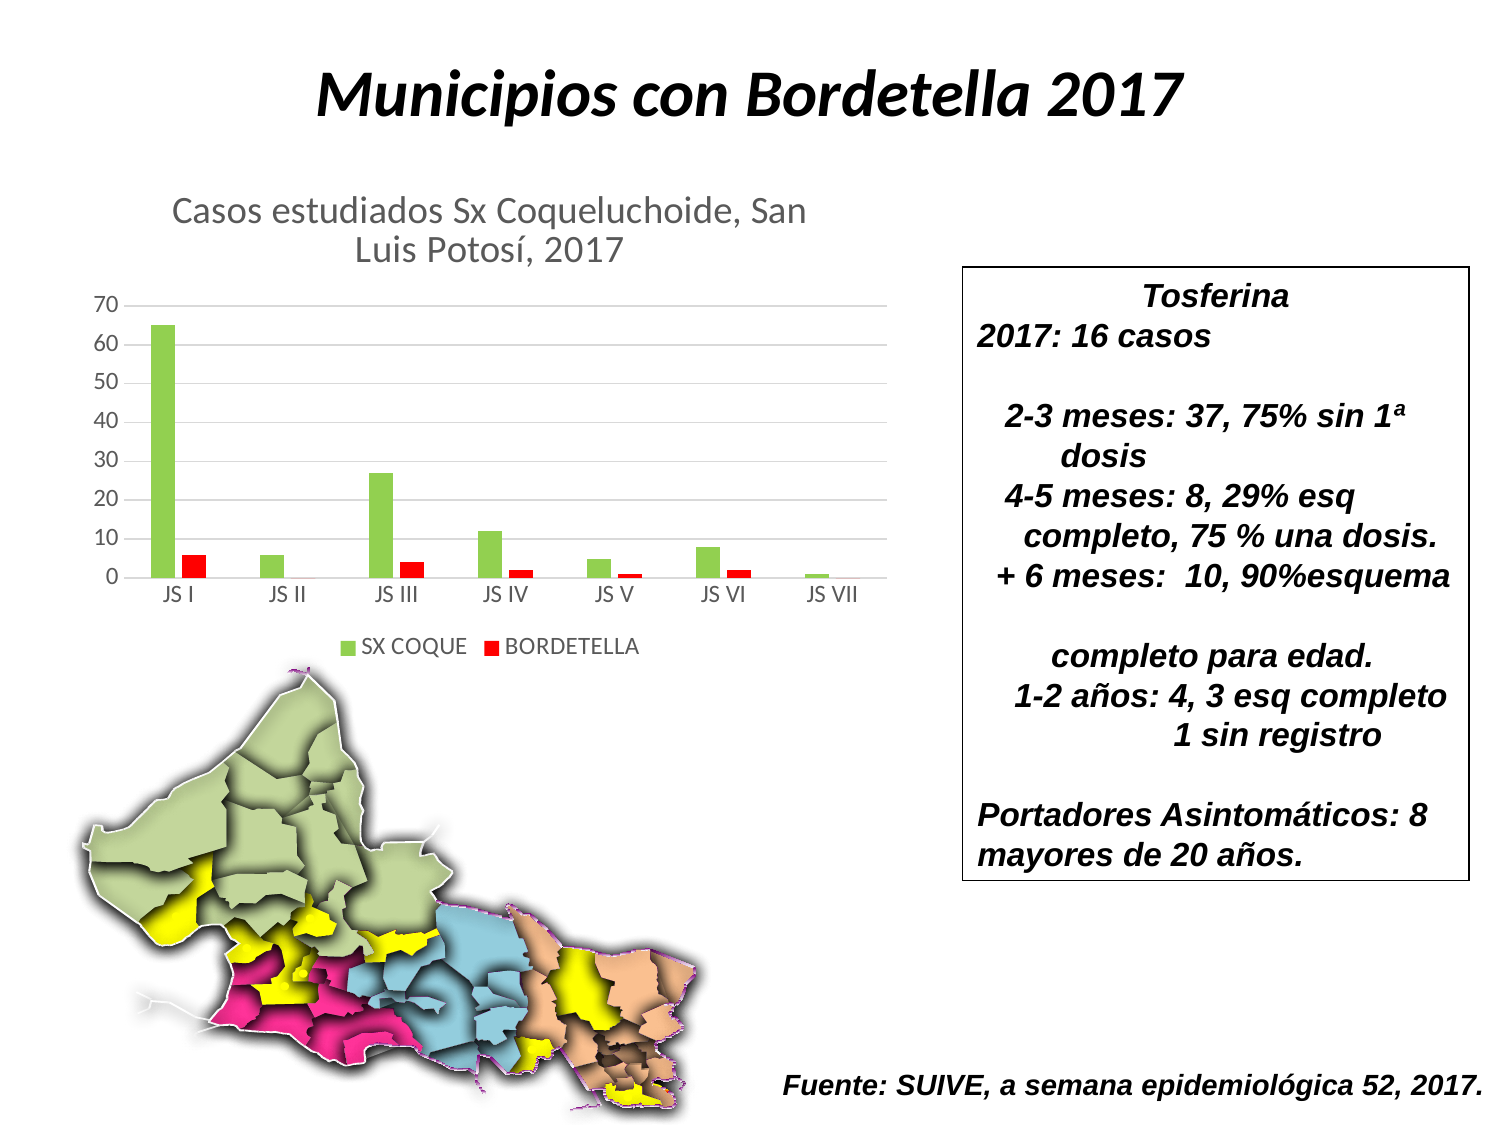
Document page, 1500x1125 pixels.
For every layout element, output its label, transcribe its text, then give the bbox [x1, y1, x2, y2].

chart [76, 163, 904, 668]
title Municipios con Bordetella 2017 [76, 18, 1423, 161]
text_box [81, 676, 697, 1112]
text_box Fuente: SUIVE, a semana epidemiológica 52, 2017. [702, 1058, 1500, 1109]
text_box Tosferina 2017: 16 casos 2-3 meses: 37, 75% sin 1ª dosis 4-5 meses: 8, 29% esq completo, 75 % una dosis. + 6 meses: 10, 90%esquema completo para edad. 1-2 años: 4, 3 esq completo 1 sin registro Portadores Asintomáticos: 8 mayores de 20 años. [962, 267, 1470, 881]
